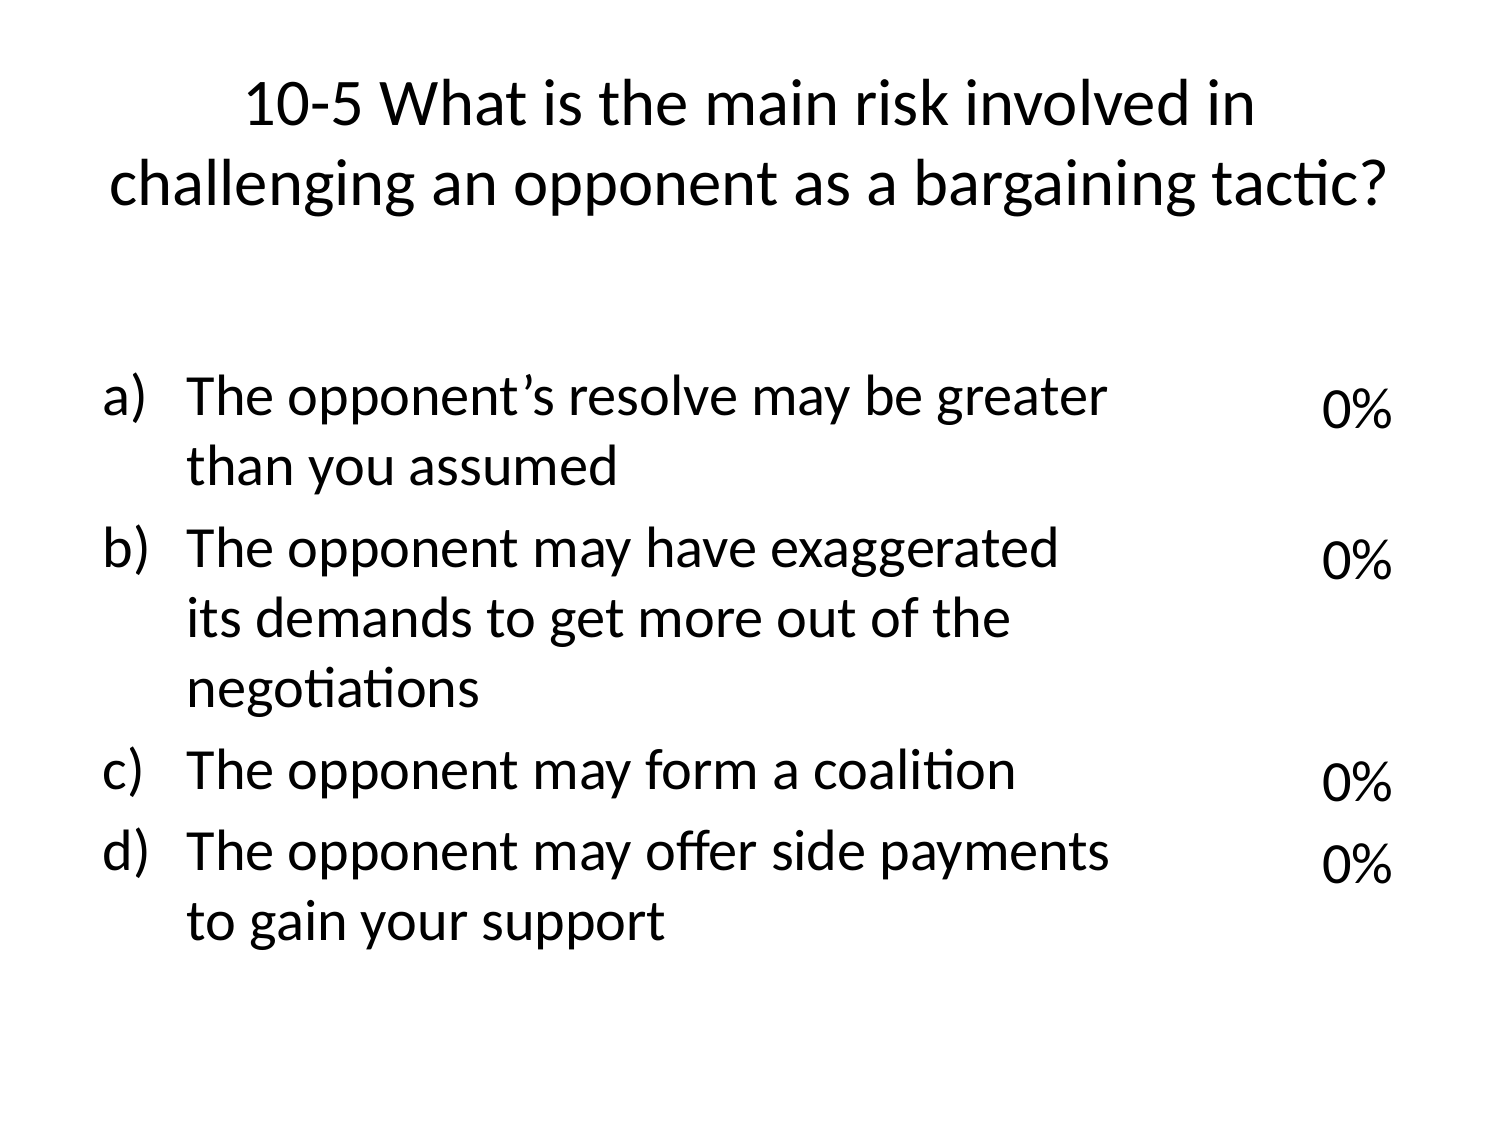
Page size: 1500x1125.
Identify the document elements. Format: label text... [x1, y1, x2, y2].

title 10-5 What is the main risk involved in challenging an opponent as a bargaining tactic? [74, 37, 1426, 241]
list The opponent’s resolve may be greater than you assumed The opponent may have exaggerated its demands to get more out of the negotiations The opponent may form a coalition The opponent may offer side payments to gain your support [87, 349, 1130, 974]
list 0% 0% 0% 0% [1124, 362, 1409, 1106]
